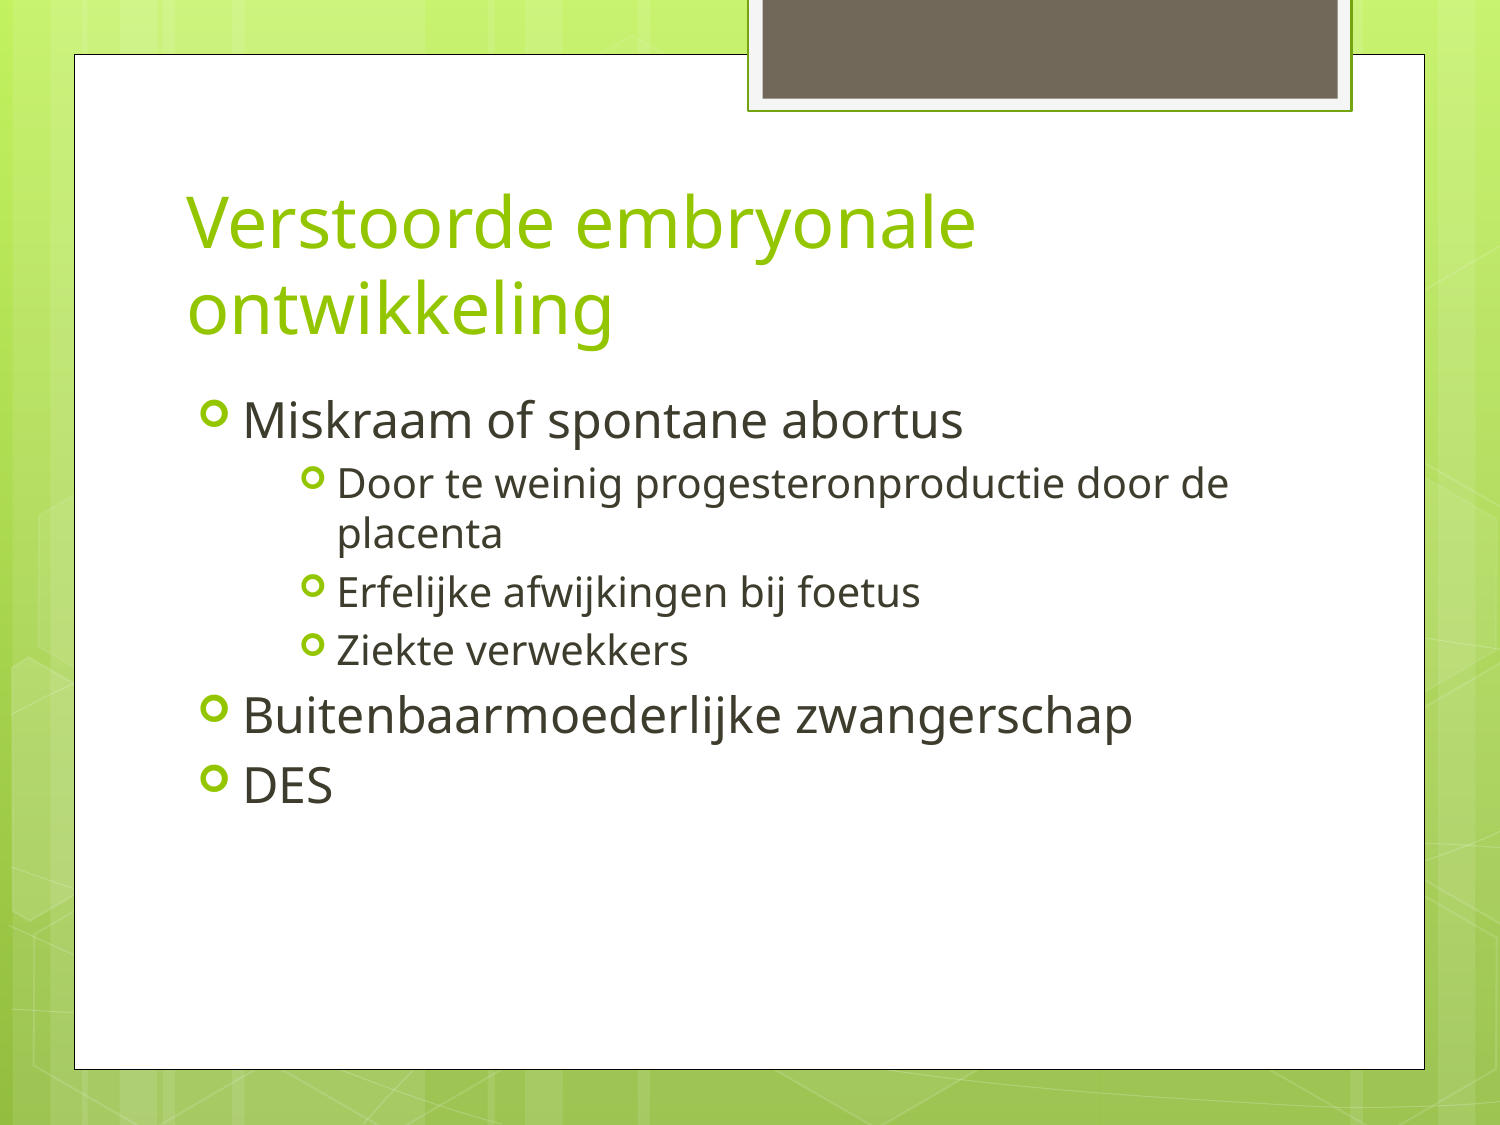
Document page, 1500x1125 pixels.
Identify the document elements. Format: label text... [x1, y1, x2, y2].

list Miskraam of spontane abortus Door te weinig progesteronproductie door de placenta Erfelijke afwijkingen bij foetus Ziekte verwekkers Buitenbaarmoederlijke zwangerschap DES [171, 381, 1283, 957]
title Verstoorde embryonale ontwikkeling [171, 168, 1324, 357]
